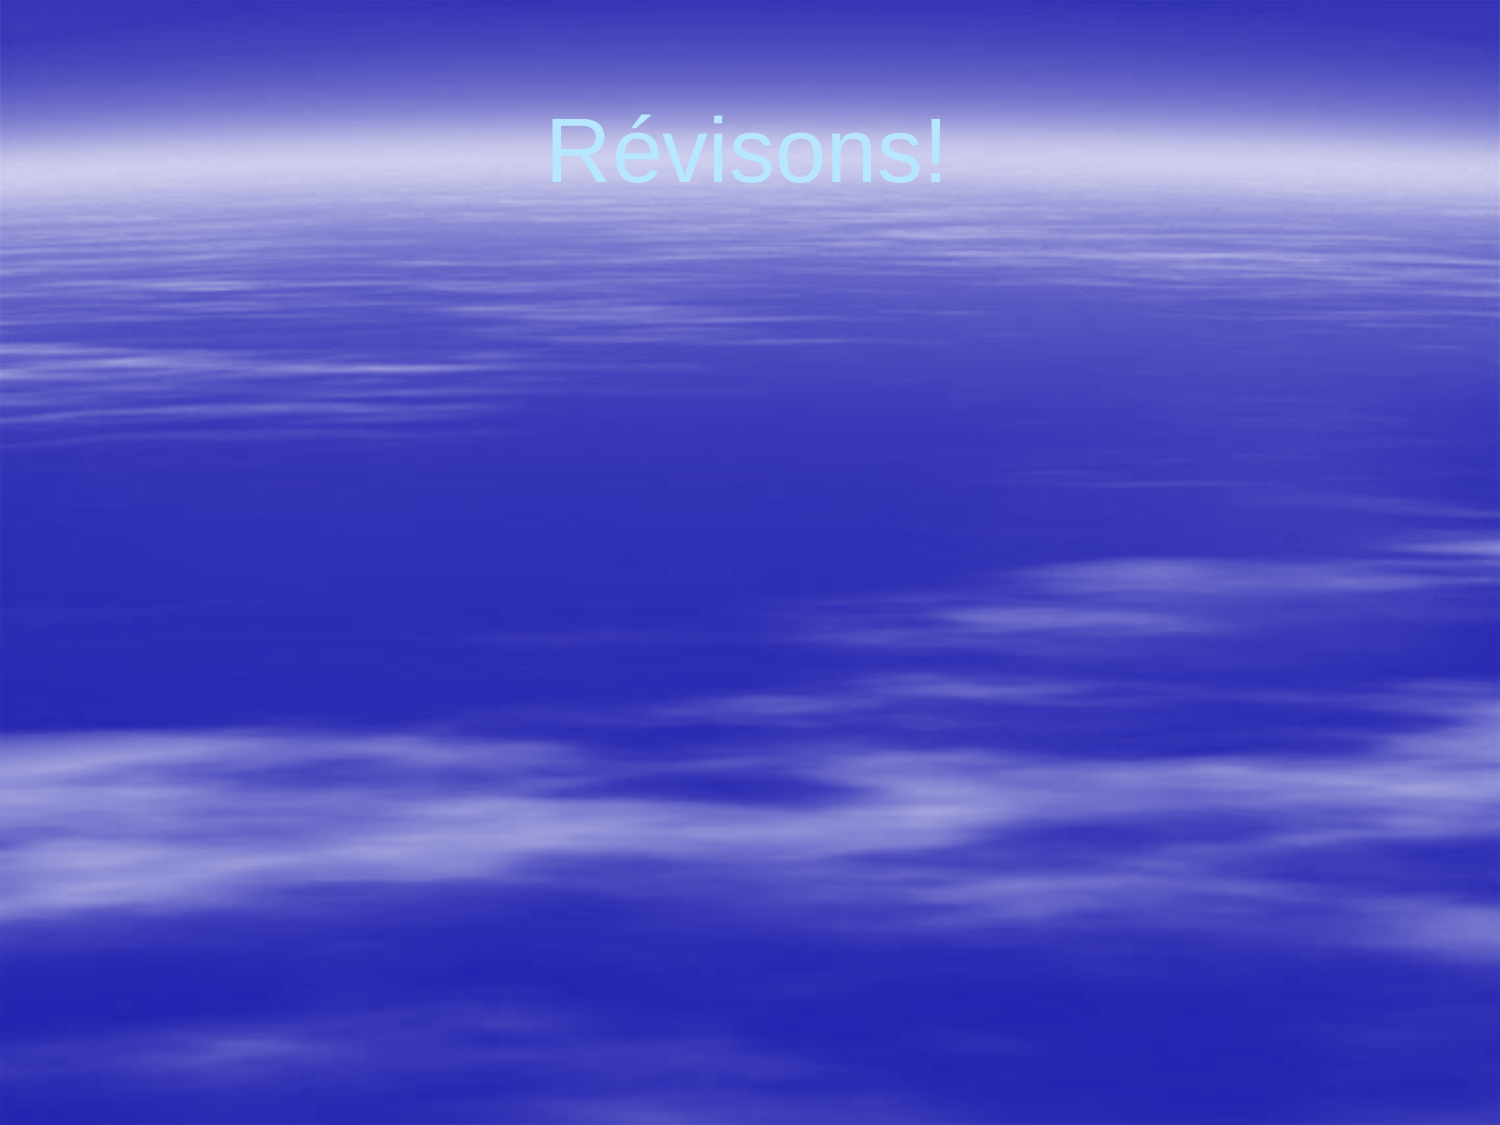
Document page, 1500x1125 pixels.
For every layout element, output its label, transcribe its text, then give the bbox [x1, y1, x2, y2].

title Révisons! [49, 37, 1446, 255]
